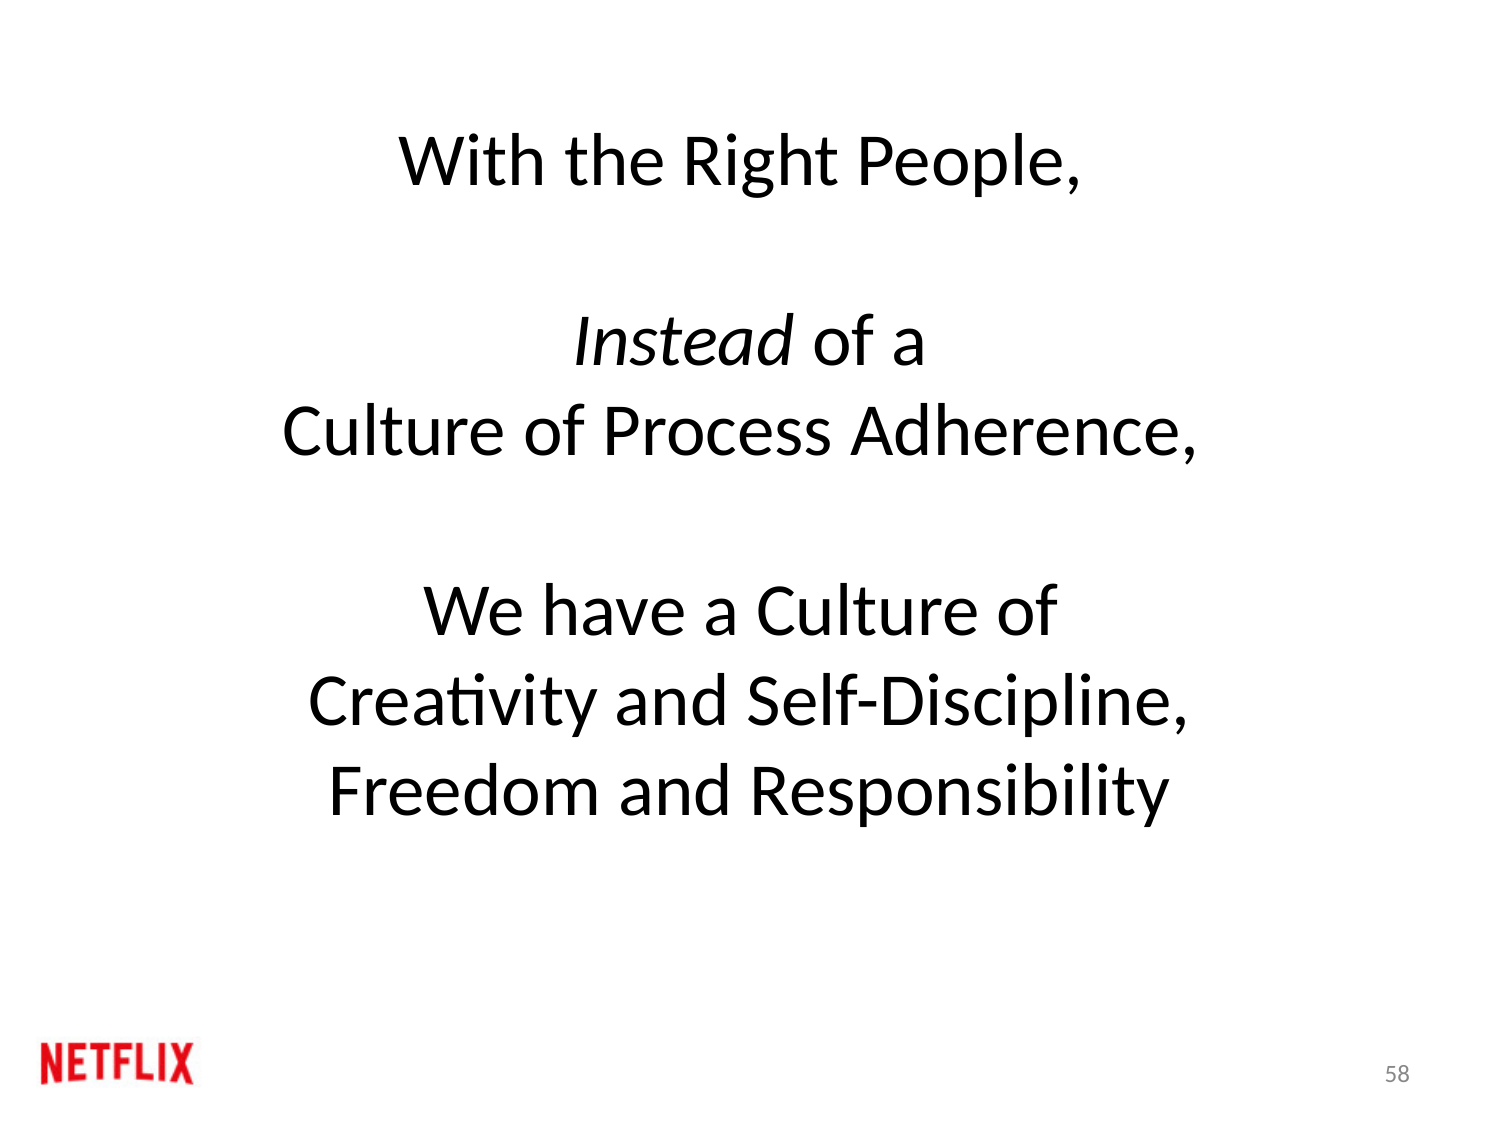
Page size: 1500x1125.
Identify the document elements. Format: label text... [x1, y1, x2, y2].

picture [24, 1024, 211, 1104]
title With the Right People, Instead of a Culture of Process Adherence, We have a Culture of Creativity and Self-Discipline, Freedom and Responsibility [112, 349, 1388, 591]
slide_number ‹#› [1074, 1042, 1425, 1103]
